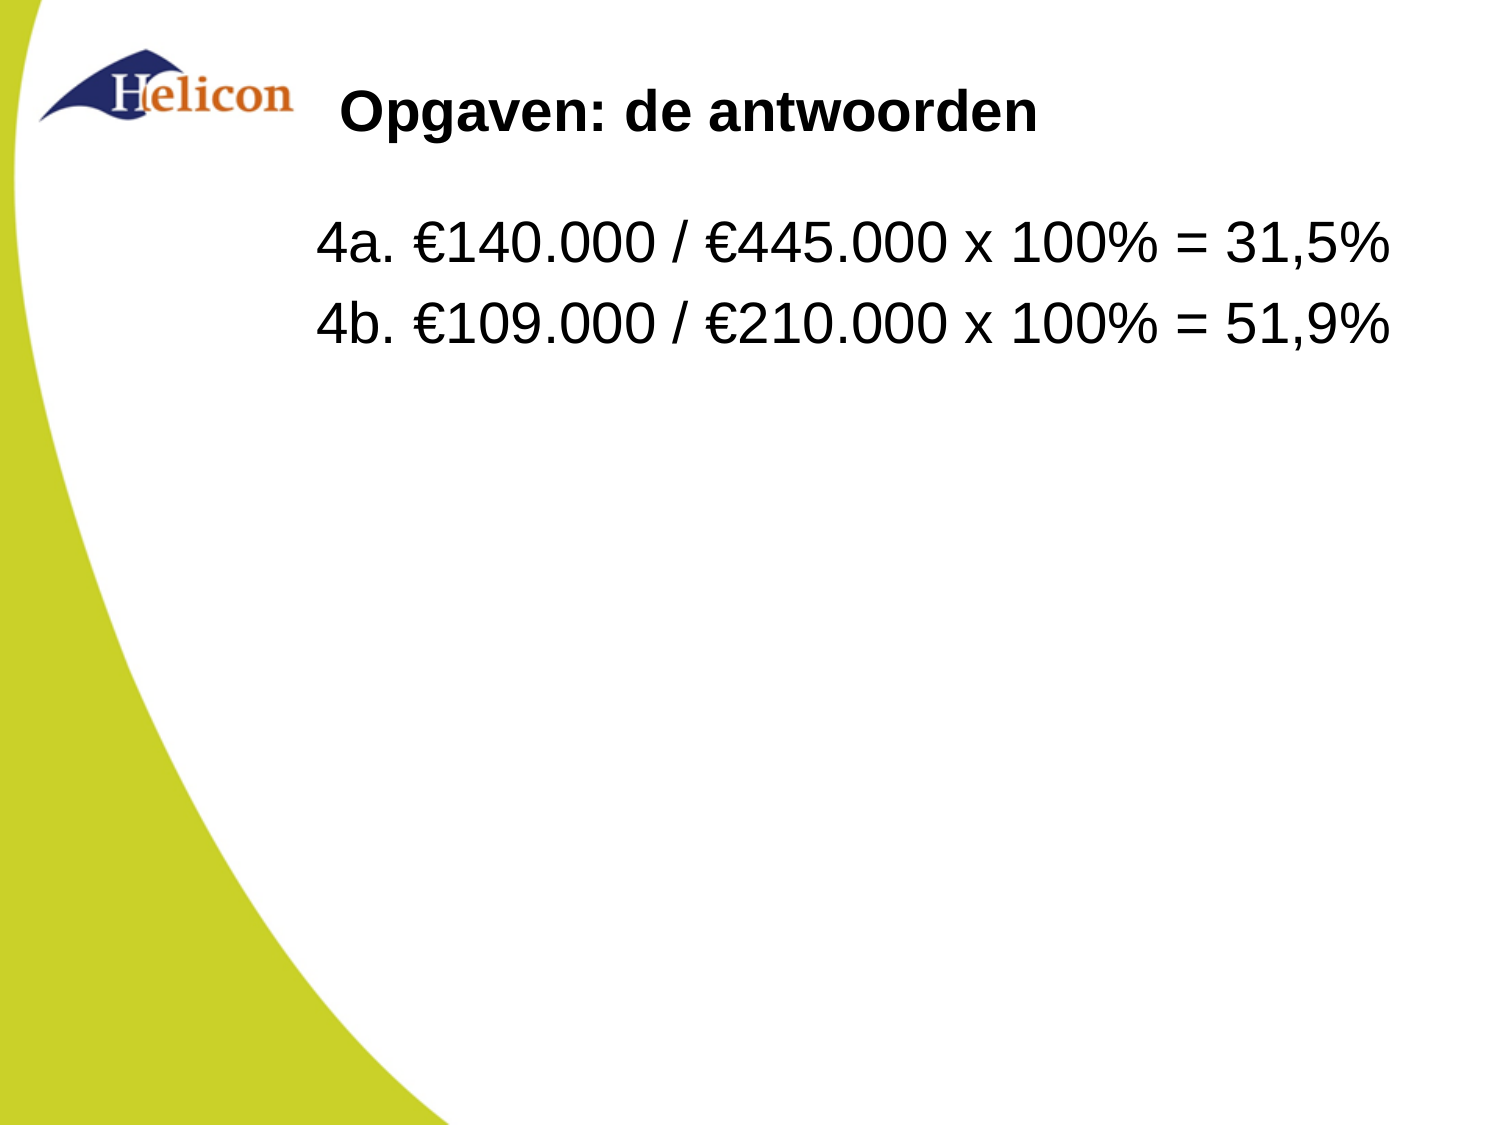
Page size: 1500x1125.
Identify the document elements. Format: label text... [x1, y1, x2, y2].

list 4a. €140.000 / €445.000 x 100% = 31,5% 4b. €109.000 / €210.000 x 100% = 51,9% [301, 196, 1425, 1005]
title Opgaven: de antwoorden [324, 54, 1415, 161]
picture [0, 0, 1500, 1125]
